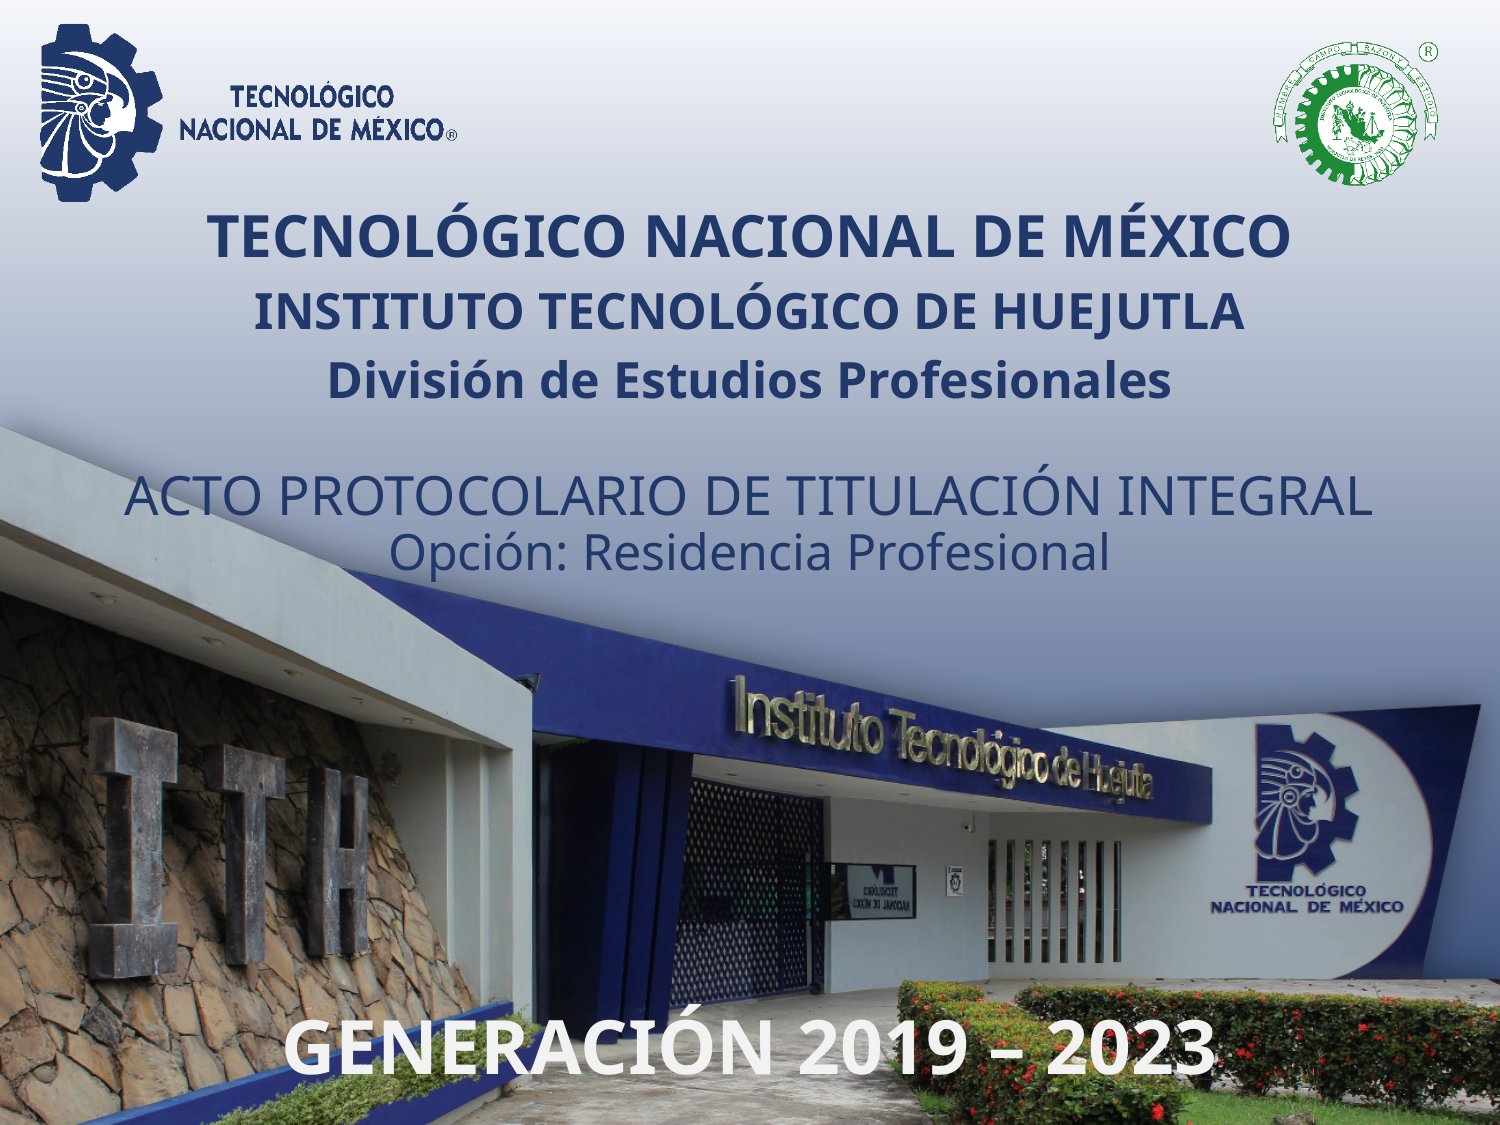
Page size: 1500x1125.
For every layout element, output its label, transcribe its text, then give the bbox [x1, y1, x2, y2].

picture [0, 374, 1500, 1125]
text_box TECNOLÓGICO NACIONAL DE MÉXICO INSTITUTO TECNOLÓGICO DE HUEJUTLA División de Estudios Profesionales [137, 200, 1362, 374]
picture [1270, 38, 1441, 188]
picture [35, 19, 460, 207]
